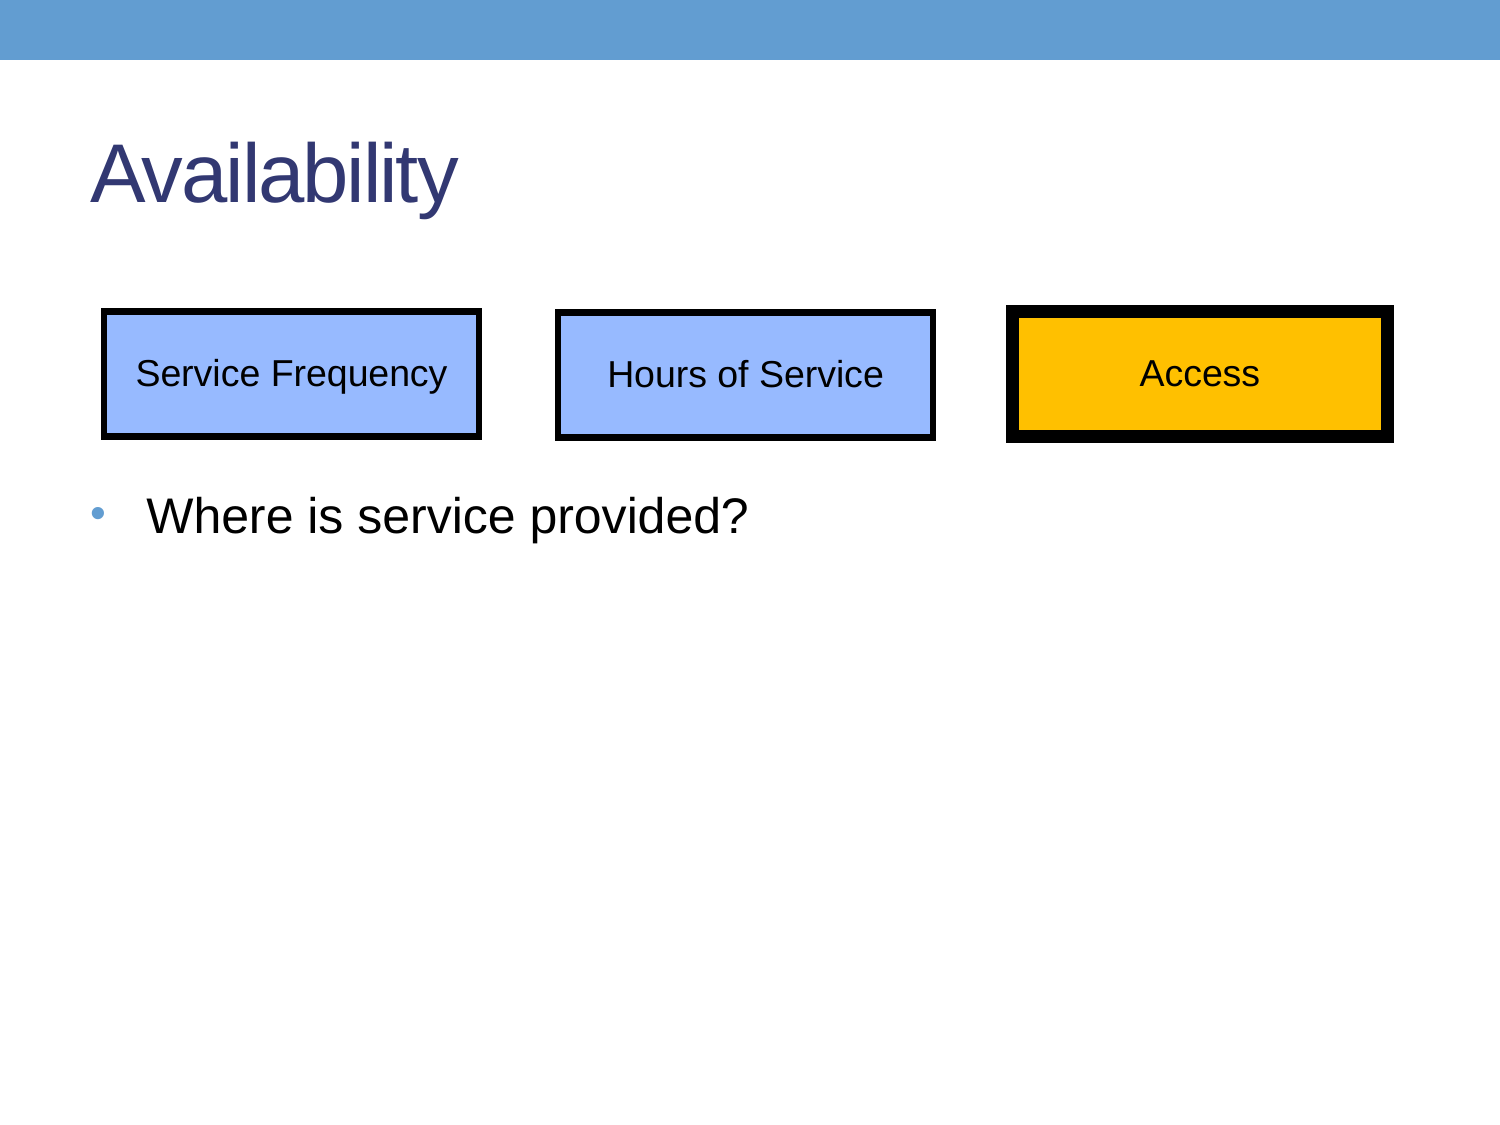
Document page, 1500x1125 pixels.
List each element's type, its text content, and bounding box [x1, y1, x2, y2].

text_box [103, 311, 1388, 438]
list Where is service provided? [75, 475, 1425, 860]
title Availability [75, 87, 1425, 250]
